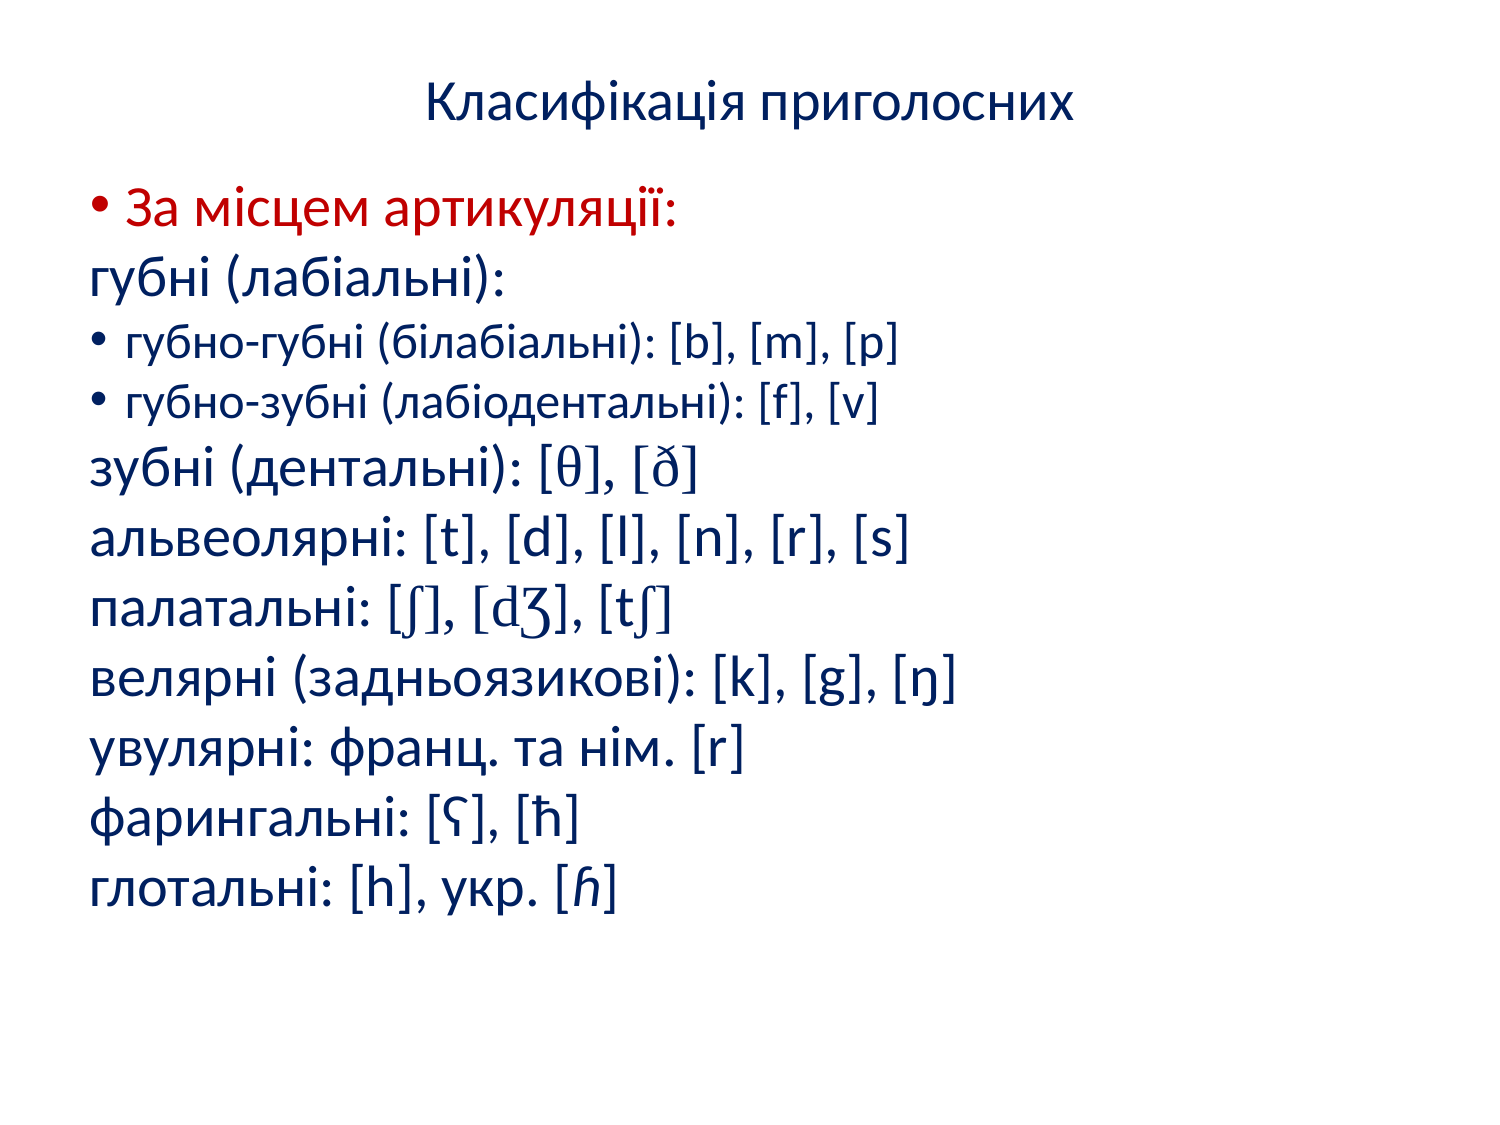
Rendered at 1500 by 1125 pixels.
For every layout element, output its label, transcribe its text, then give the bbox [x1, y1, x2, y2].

text_box Класифікація приголосних [75, 45, 1425, 149]
text_box За місцем артикуляції: губні (лабіальні): губно-губні (білабіальні): [b], [m], [p] губно-зубні (лабіодентальні): [f], [v] зубні (дентальні): [θ], [ð] альвеолярні: [t], [d], [l], [n], [r], [s] палатальні: [ʃ], [dƷ], [tʃ] велярні (задньоязикові): [k], [g], [ŋ] увулярні: франц. та нім. [r] фарингальні: [ʕ], [ħ] глотальні: [h], укр. [ɦ] [75, 160, 1425, 1005]
